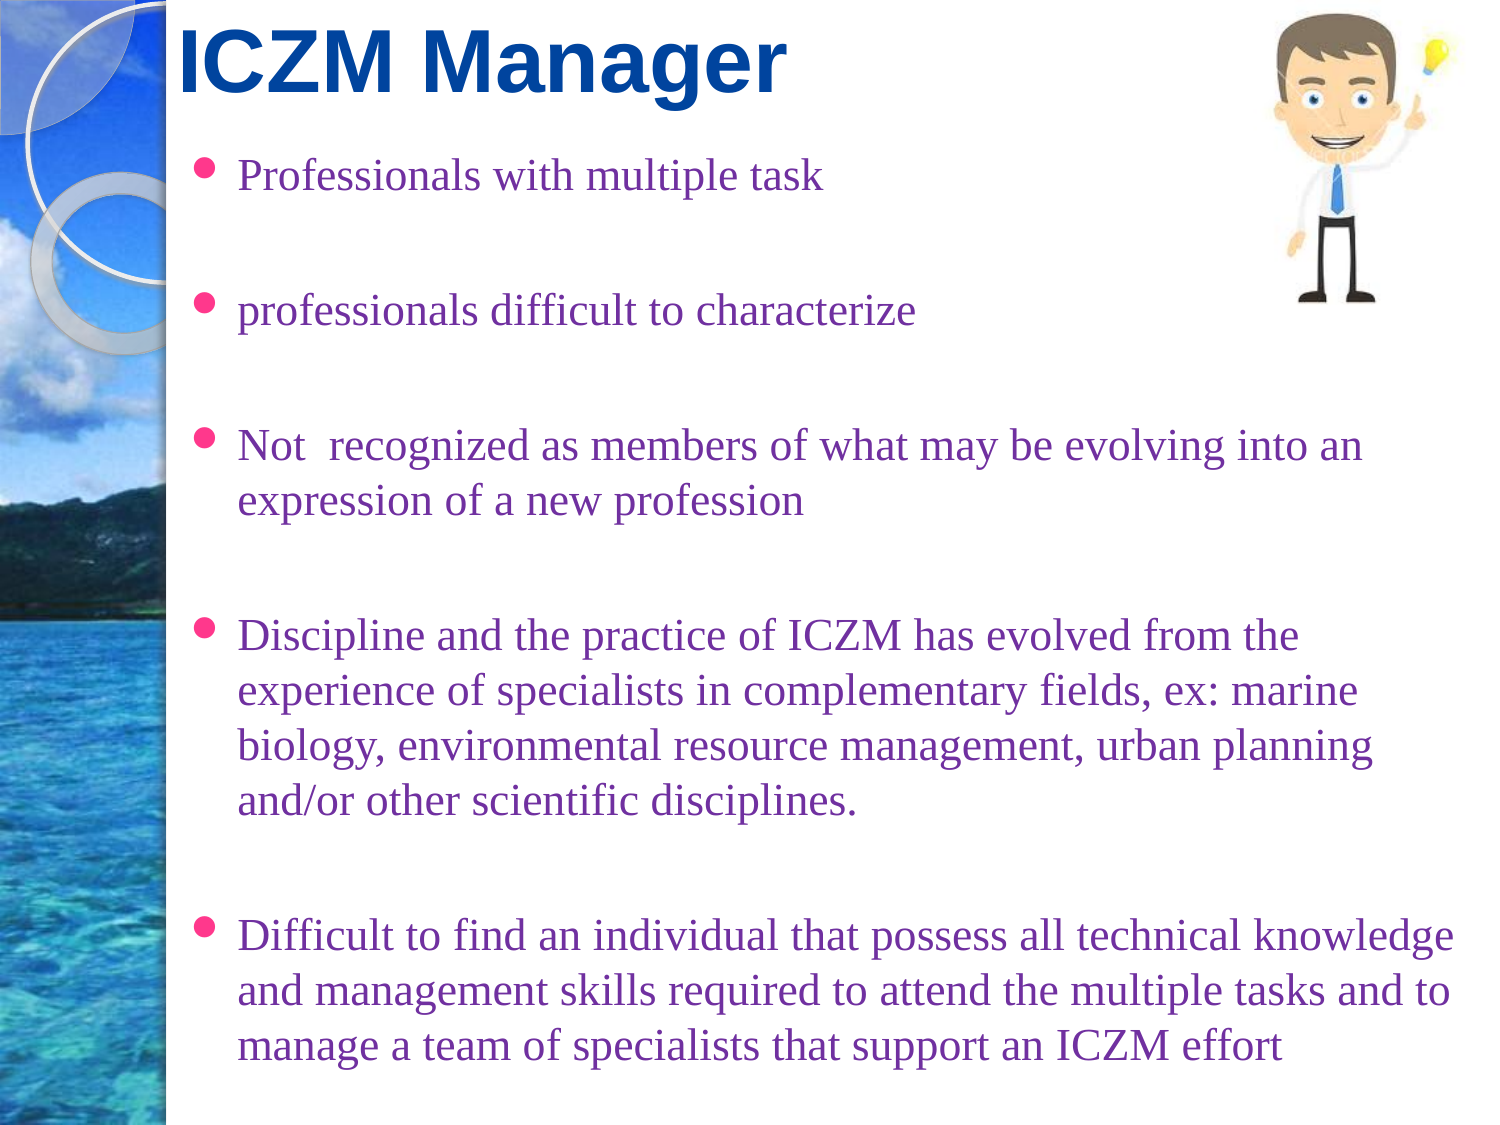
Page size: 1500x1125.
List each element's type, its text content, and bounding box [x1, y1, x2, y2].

picture [0, 134, 166, 1125]
picture [62, 195, 160, 280]
picture [53, 240, 160, 332]
picture [1212, 0, 1500, 313]
list Professionals with multiple task professionals difficult to characterize Not recognized as members of what may be evolving into an expression of a new profession Discipline and the practice of ICZM has evolved from the experience of specialists in complementary fields, ex: marine biology, environmental resource management, urban planning and/or other scientific disciplines. Difficult to find an individual that possess all technical knowledge and management skills required to attend the multiple tasks and to manage a team of specialists that support an ICZM effort [162, 150, 1500, 925]
picture [136, 0, 162, 4]
picture [32, 13, 160, 207]
title ICZM Manager [162, 0, 1208, 150]
